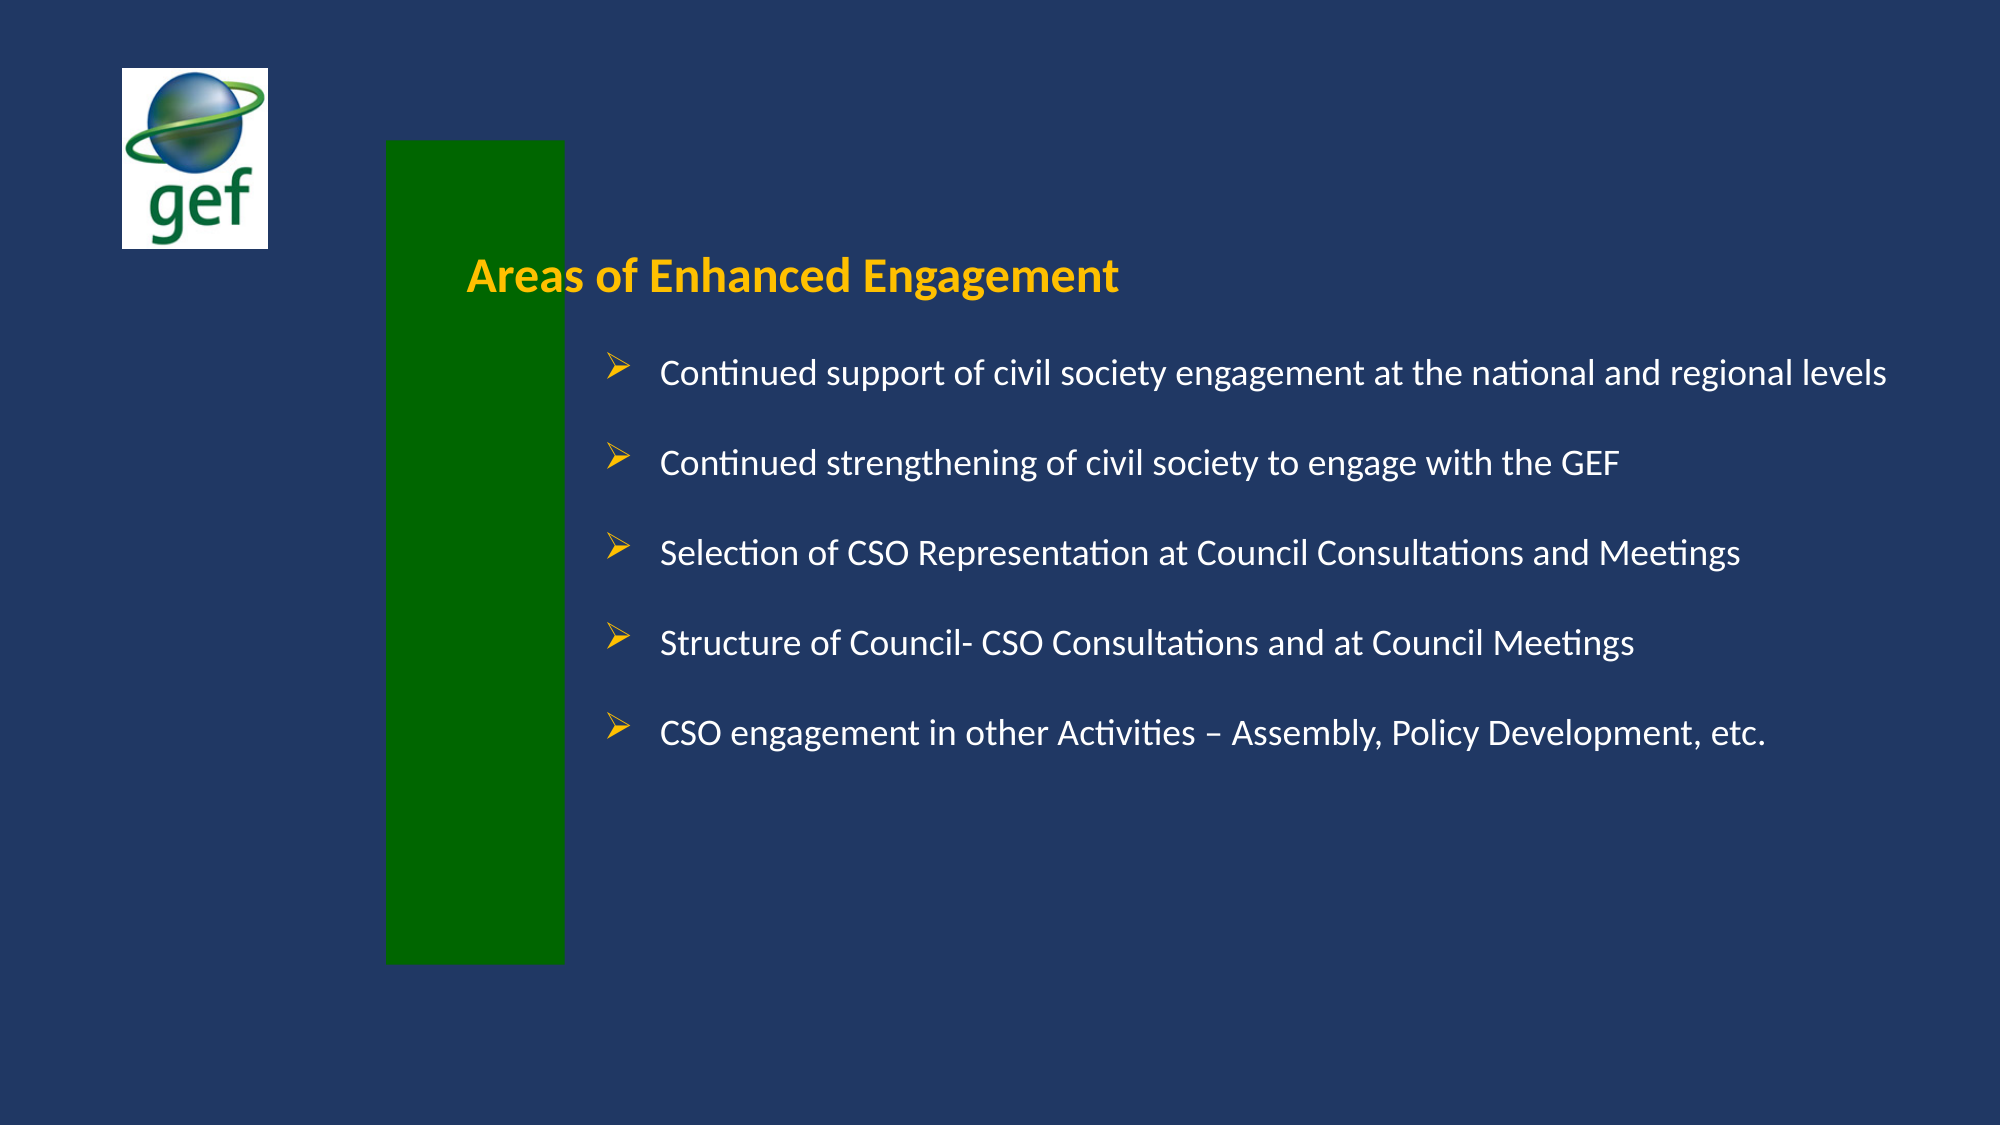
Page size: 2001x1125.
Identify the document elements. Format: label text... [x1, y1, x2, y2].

title [137, 59, 1863, 278]
text_box Areas of Enhanced Engagement Continued support of civil society engagement at the national and regional levels Continued strengthening of civil society to engage with the GEF Selection of CSO Representation at Council Consultations and Meetings Structure of Council- CSO Consultations and at Council Meetings CSO engagement in other Activities – Assembly, Policy Development, etc. [438, 190, 1926, 896]
text_box [386, 278, 565, 965]
picture [122, 68, 268, 249]
